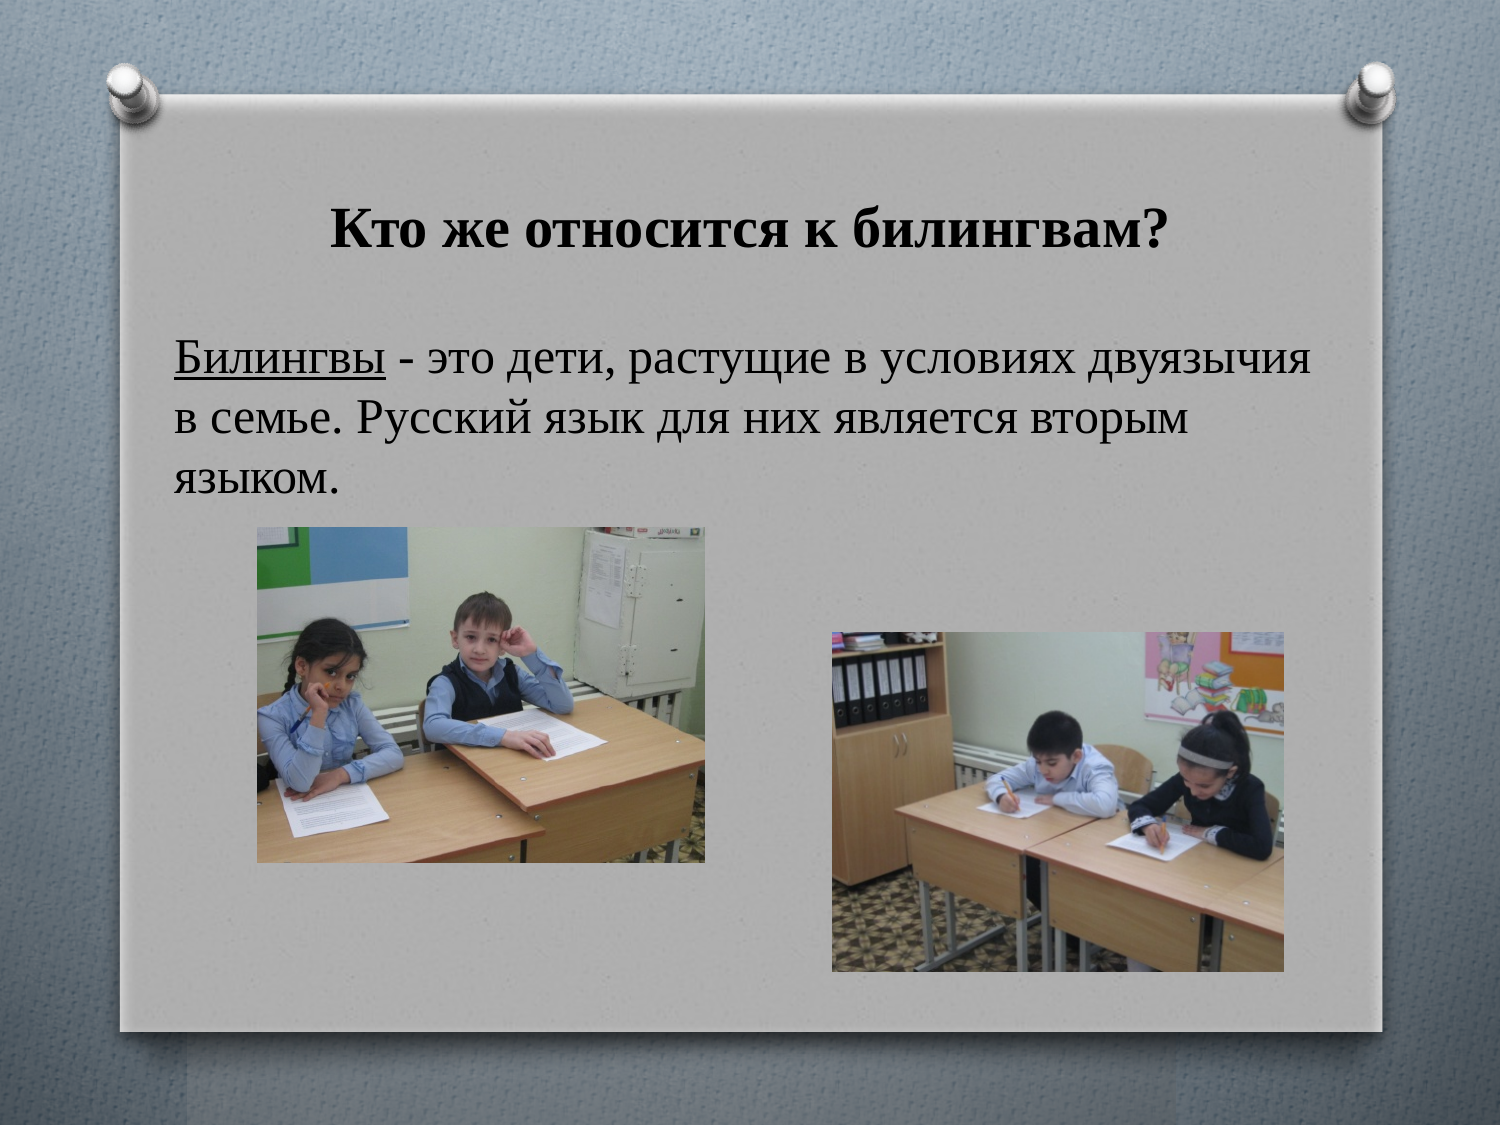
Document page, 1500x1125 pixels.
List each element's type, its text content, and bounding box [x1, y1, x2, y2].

picture [831, 632, 1284, 972]
picture [1317, 35, 1439, 156]
list Билингвы - это дети, растущие в условиях двуязычия в семье. Русский язык для них является вторым языком. [159, 316, 1329, 809]
picture [257, 527, 706, 863]
picture [75, 29, 198, 153]
title Кто же относится к билингвам? [179, 134, 1323, 315]
